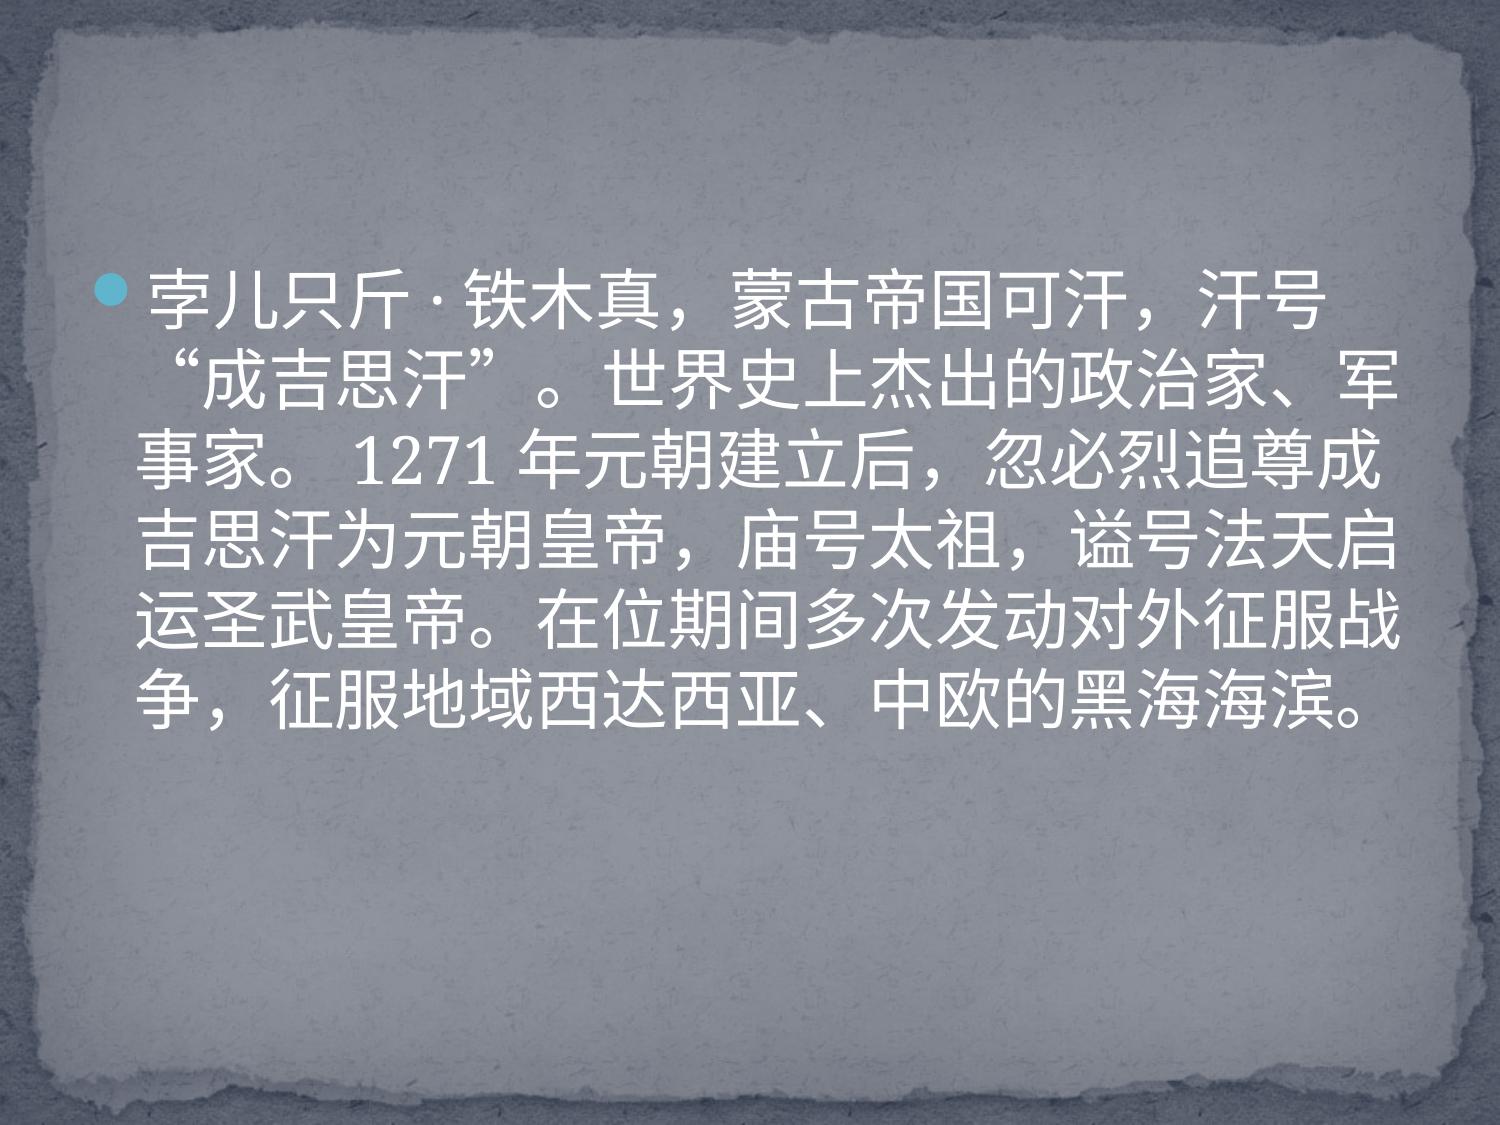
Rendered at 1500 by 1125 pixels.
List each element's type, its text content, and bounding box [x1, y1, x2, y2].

list 孛儿只斤·铁木真，蒙古帝国可汗，汗号“成吉思汗”。世界史上杰出的政治家、军事家。1271年元朝建立后，忽必烈追尊成吉思汗为元朝皇帝，庙号太祖，谥号法天启运圣武皇帝。在位期间多次发动对外征服战争，征服地域西达西亚、中欧的黑海海滨。 [75, 249, 1425, 1000]
